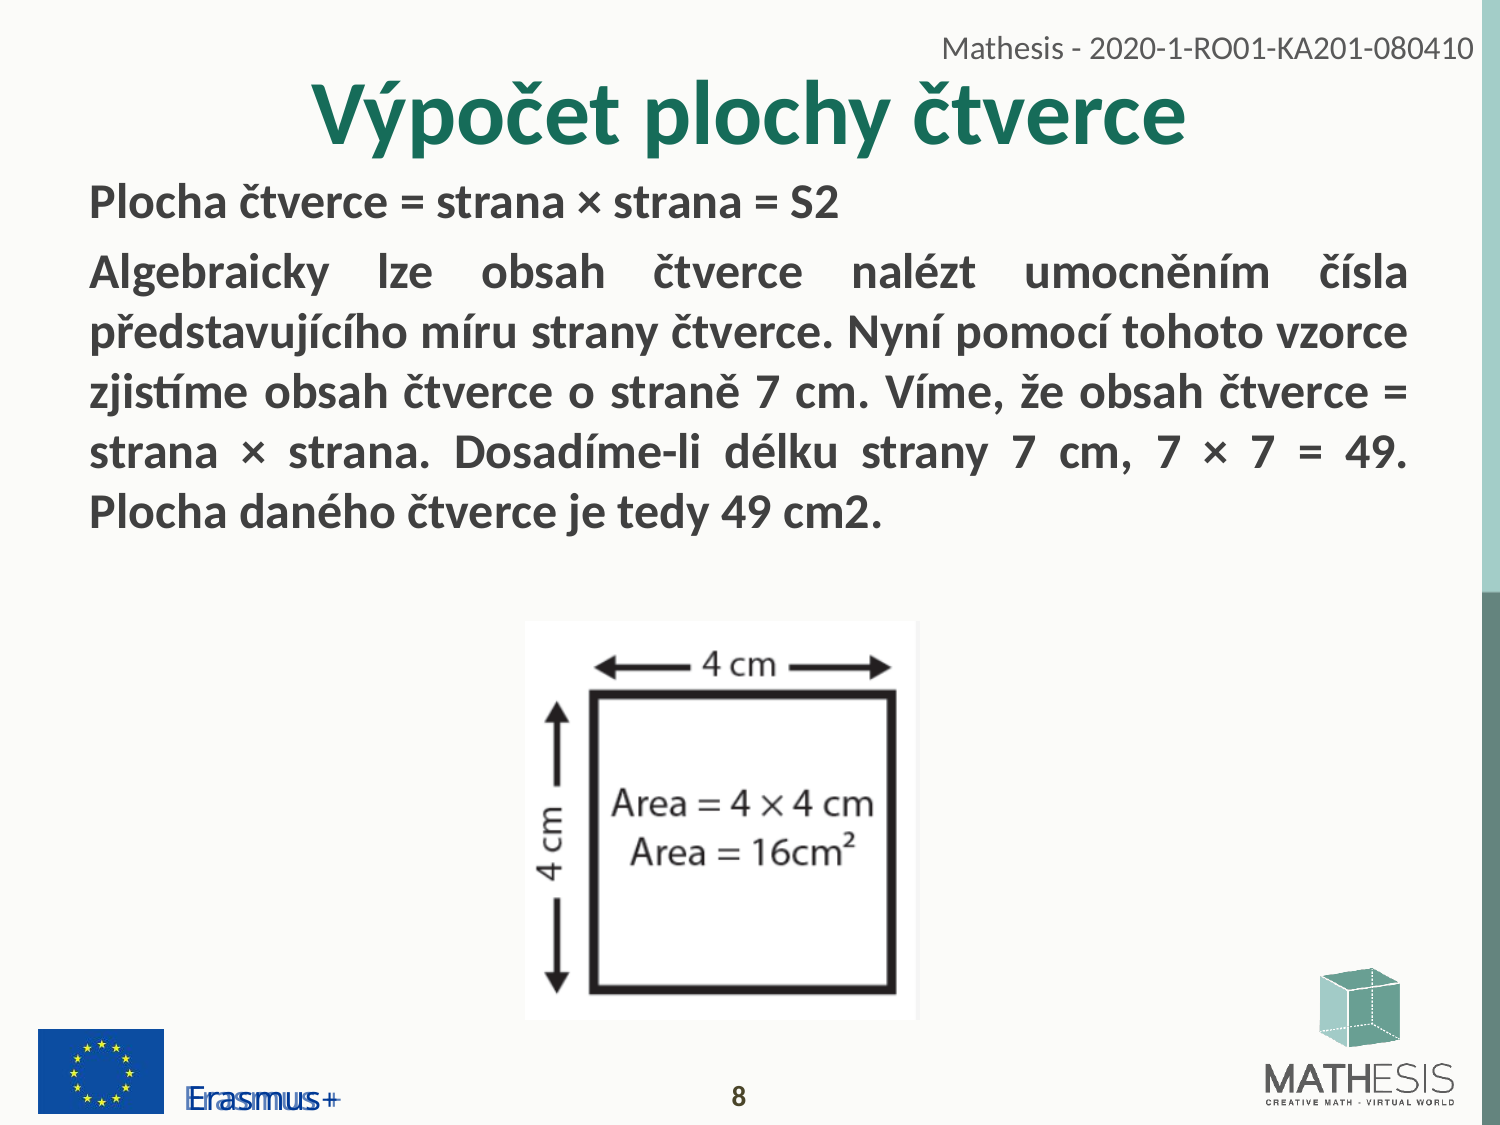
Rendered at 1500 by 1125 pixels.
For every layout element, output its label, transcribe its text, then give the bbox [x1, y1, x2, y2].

title Výpočet plochy čtverce [75, 45, 1425, 160]
picture [38, 1029, 164, 1114]
list Plocha čtverce = strana × strana = S2 Algebraicky lze obsah čtverce nalézt umocněním čísla představujícího míru strany čtverce. Nyní pomocí tohoto vzorce zjistíme obsah čtverce o straně 7 cm. Víme, že obsah čtverce = strana × strana. Dosadíme-li délku strany 7 cm, 7 × 7 = 49. Plocha daného čtverce je tedy 49 cm2. [75, 160, 1425, 904]
picture [525, 621, 920, 1020]
